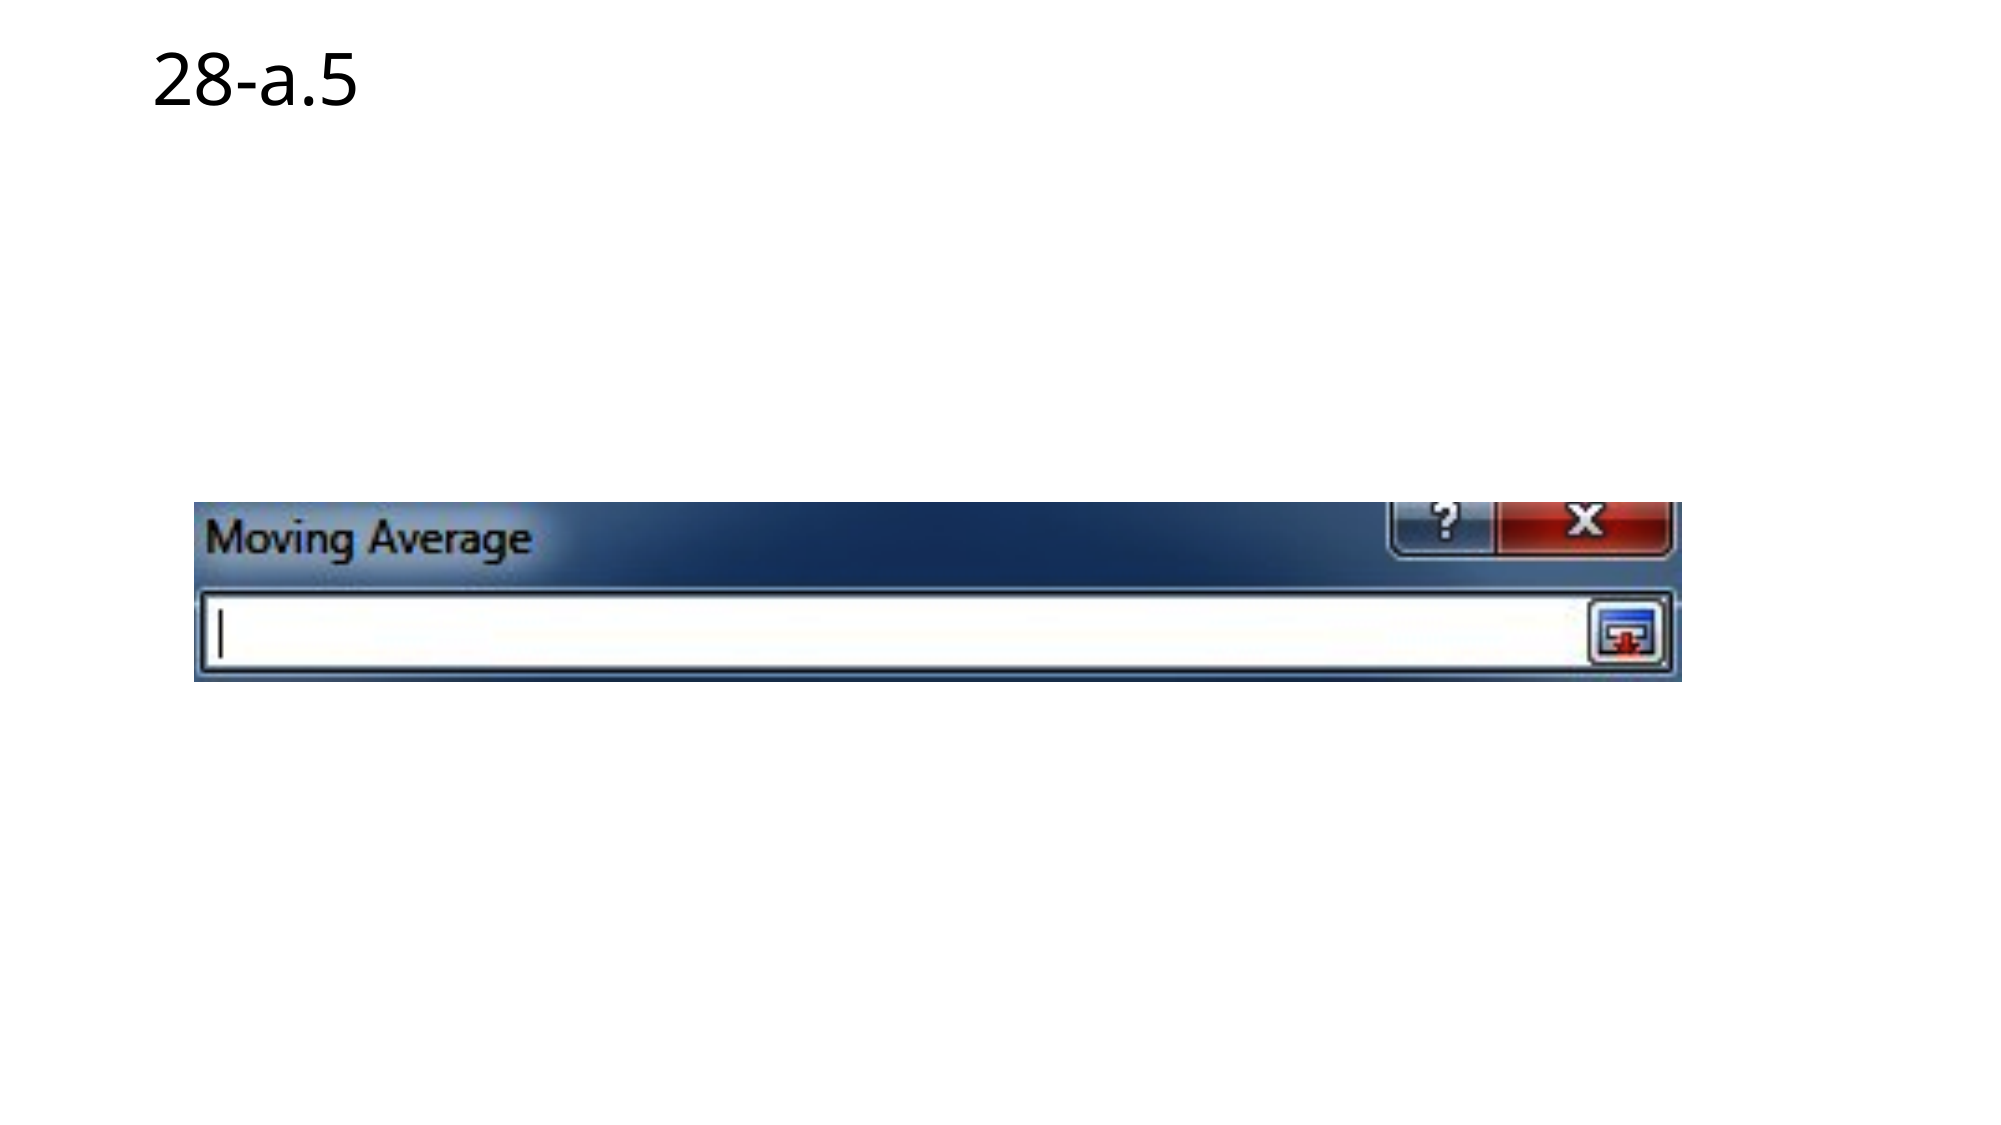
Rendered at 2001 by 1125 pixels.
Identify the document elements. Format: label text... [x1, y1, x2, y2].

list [194, 502, 1682, 682]
title 28-a.5 [137, 35, 1863, 130]
